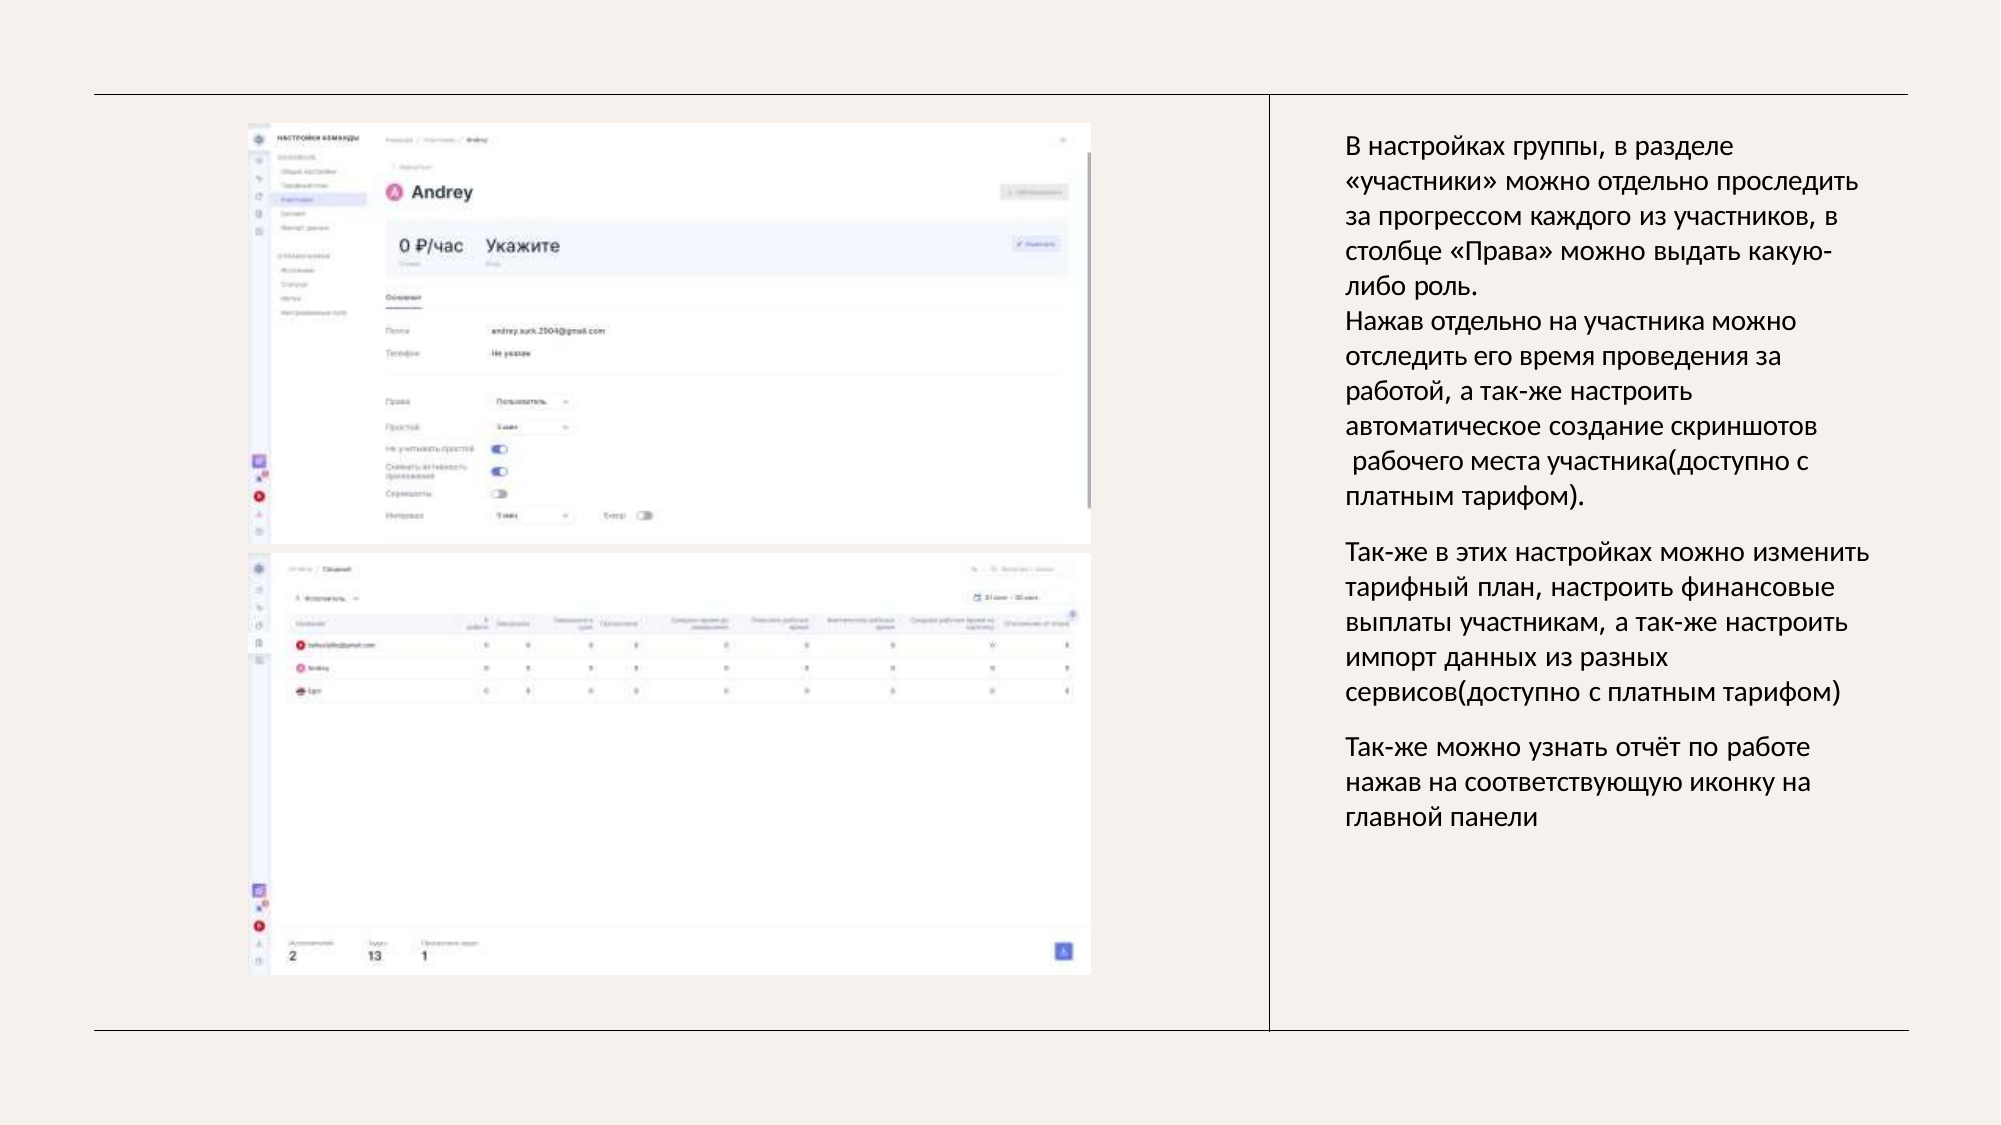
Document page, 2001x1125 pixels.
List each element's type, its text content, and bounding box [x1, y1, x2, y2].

text_box В настройках группы, в разделе «участники» можно отдельно проследить за прогрессом каждого из участников, в столбце «Права» можно выдать какую- либо роль. Нажав отдельно на участника можно отследить его время проведения за работой, а так-же настроить автоматическое создание скриншотов рабочего места участника(доступно с платным тарифом). Так-же в этих настройках можно изменить тарифный план, настроить финансовые выплаты участникам, а так-же настроить импорт данных из разных сервисов(доступно с платным тарифом) Так-же можно узнать отчёт по работе нажав на соответствующую иконку на главной панели [1343, 124, 1877, 833]
picture [248, 553, 1091, 975]
picture [248, 123, 1091, 545]
